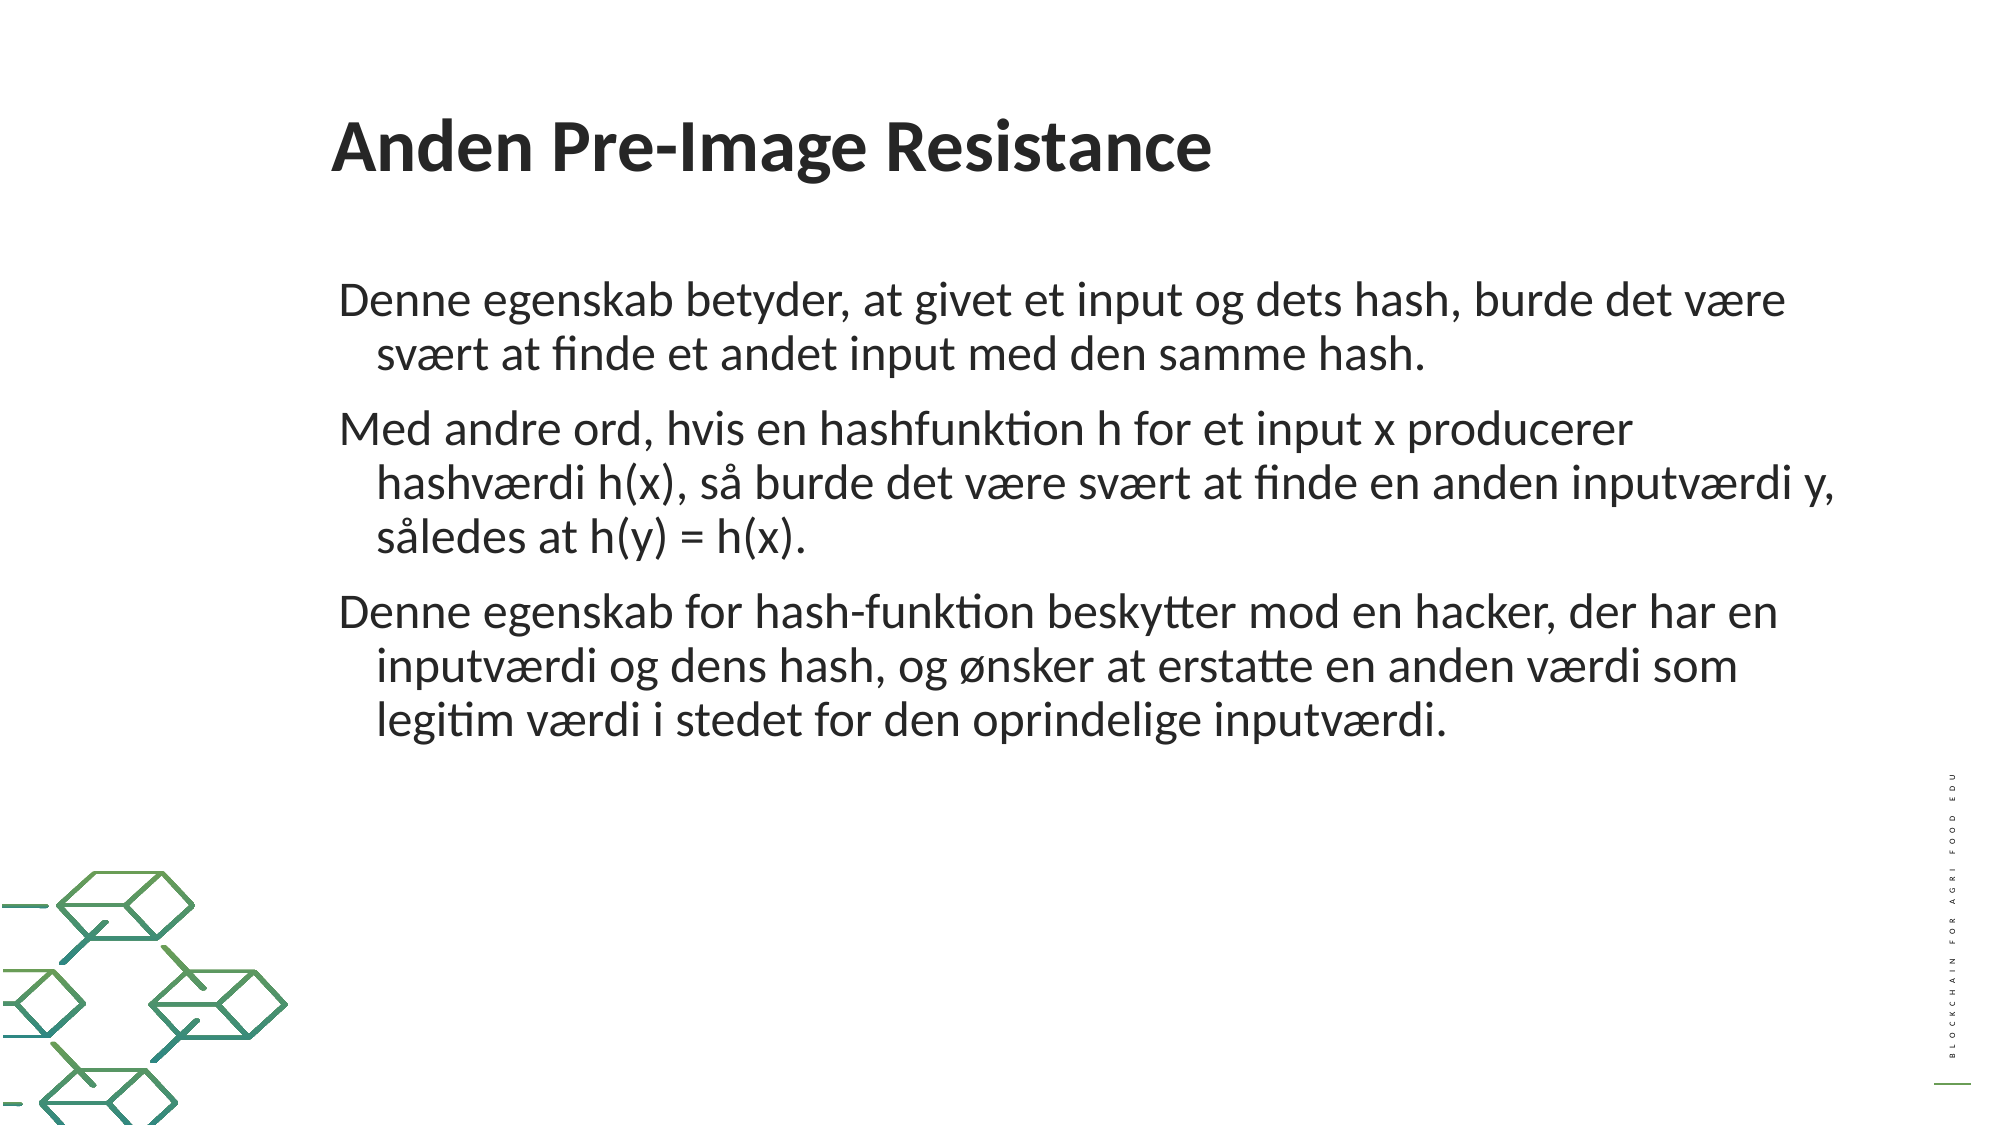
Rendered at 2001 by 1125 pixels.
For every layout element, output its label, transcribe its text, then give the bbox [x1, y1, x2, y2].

list Anden Pre-Image Resistance [316, 99, 1869, 267]
list Denne egenskab betyder, at givet et input og dets hash, burde det være svært at finde et andet input med den samme hash. Med andre ord, hvis en hashfunktion h for et input x producerer hashværdi h(x), så burde det være svært at finde en anden inputværdi y, således at h(y) = h(x). Denne egenskab for hash-funktion beskytter mod en hacker, der har en inputværdi og dens hash, og ønsker at erstatte en anden værdi som legitim værdi i stedet for den oprindelige inputværdi. [323, 267, 1859, 1070]
